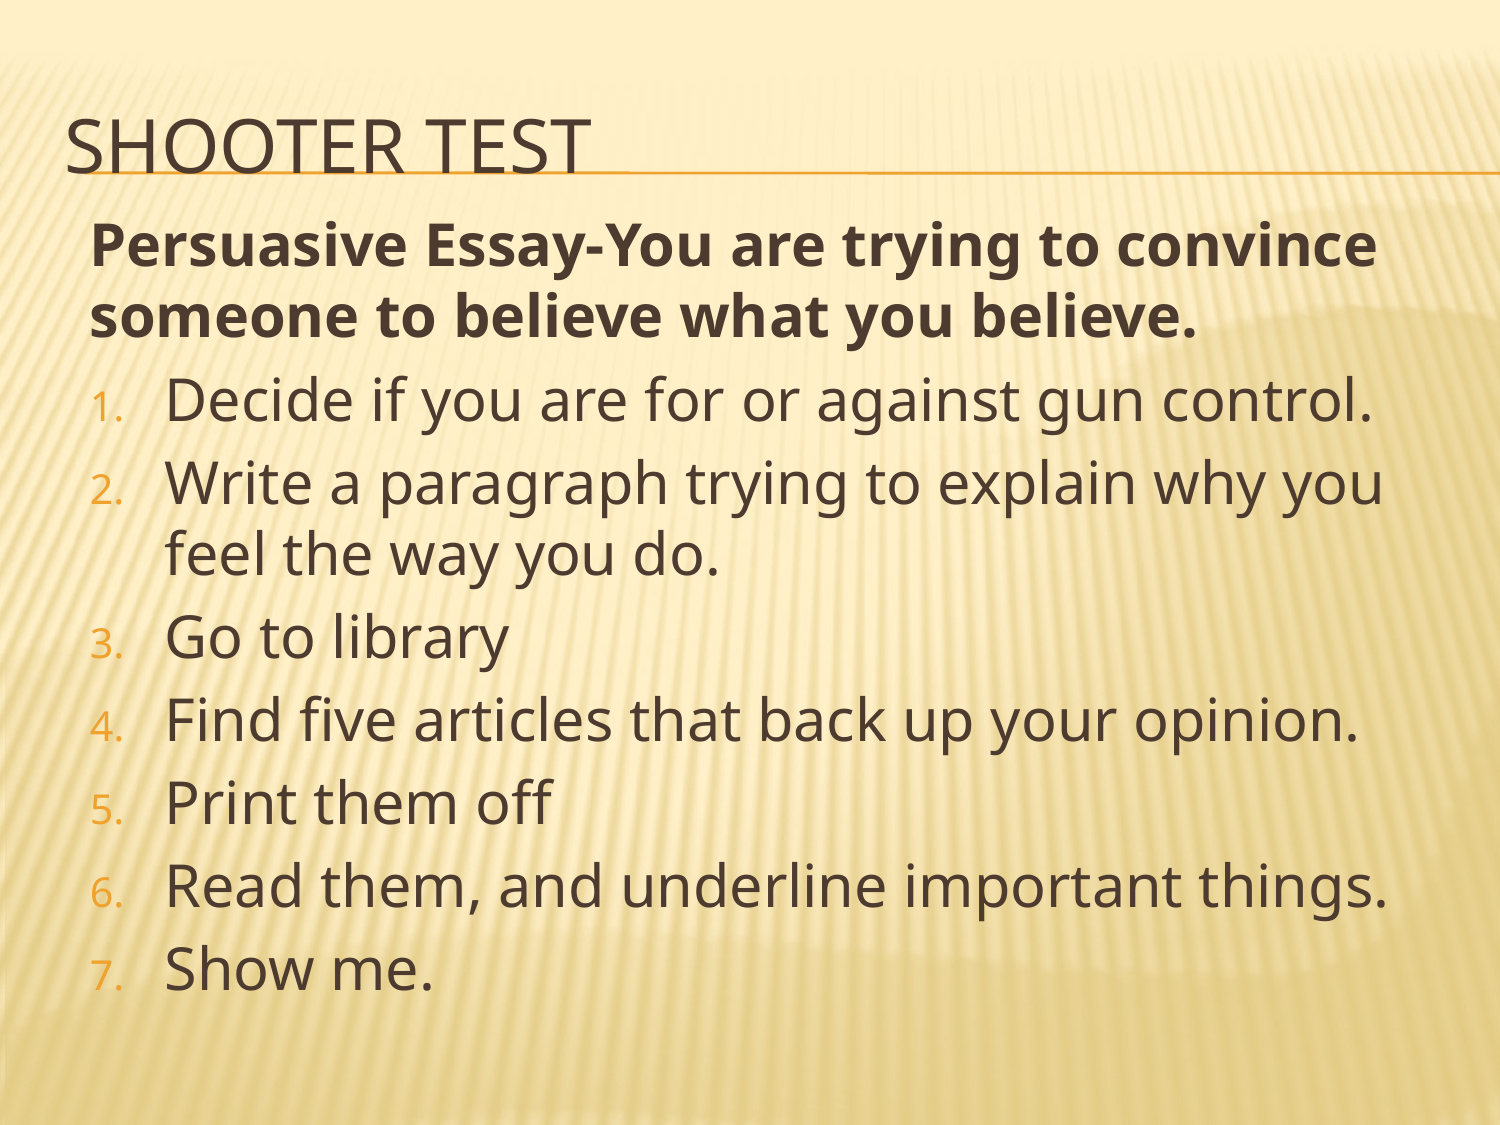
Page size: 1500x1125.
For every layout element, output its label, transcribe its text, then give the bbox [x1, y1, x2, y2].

title Shooter Test [50, 75, 1475, 213]
list Persuasive Essay-You are trying to convince someone to believe what you believe. Decide if you are for or against gun control. Write a paragraph trying to explain why you feel the way you do. Go to library Find five articles that back up your opinion. Print them off Read them, and underline important things. Show me. [75, 200, 1425, 1075]
